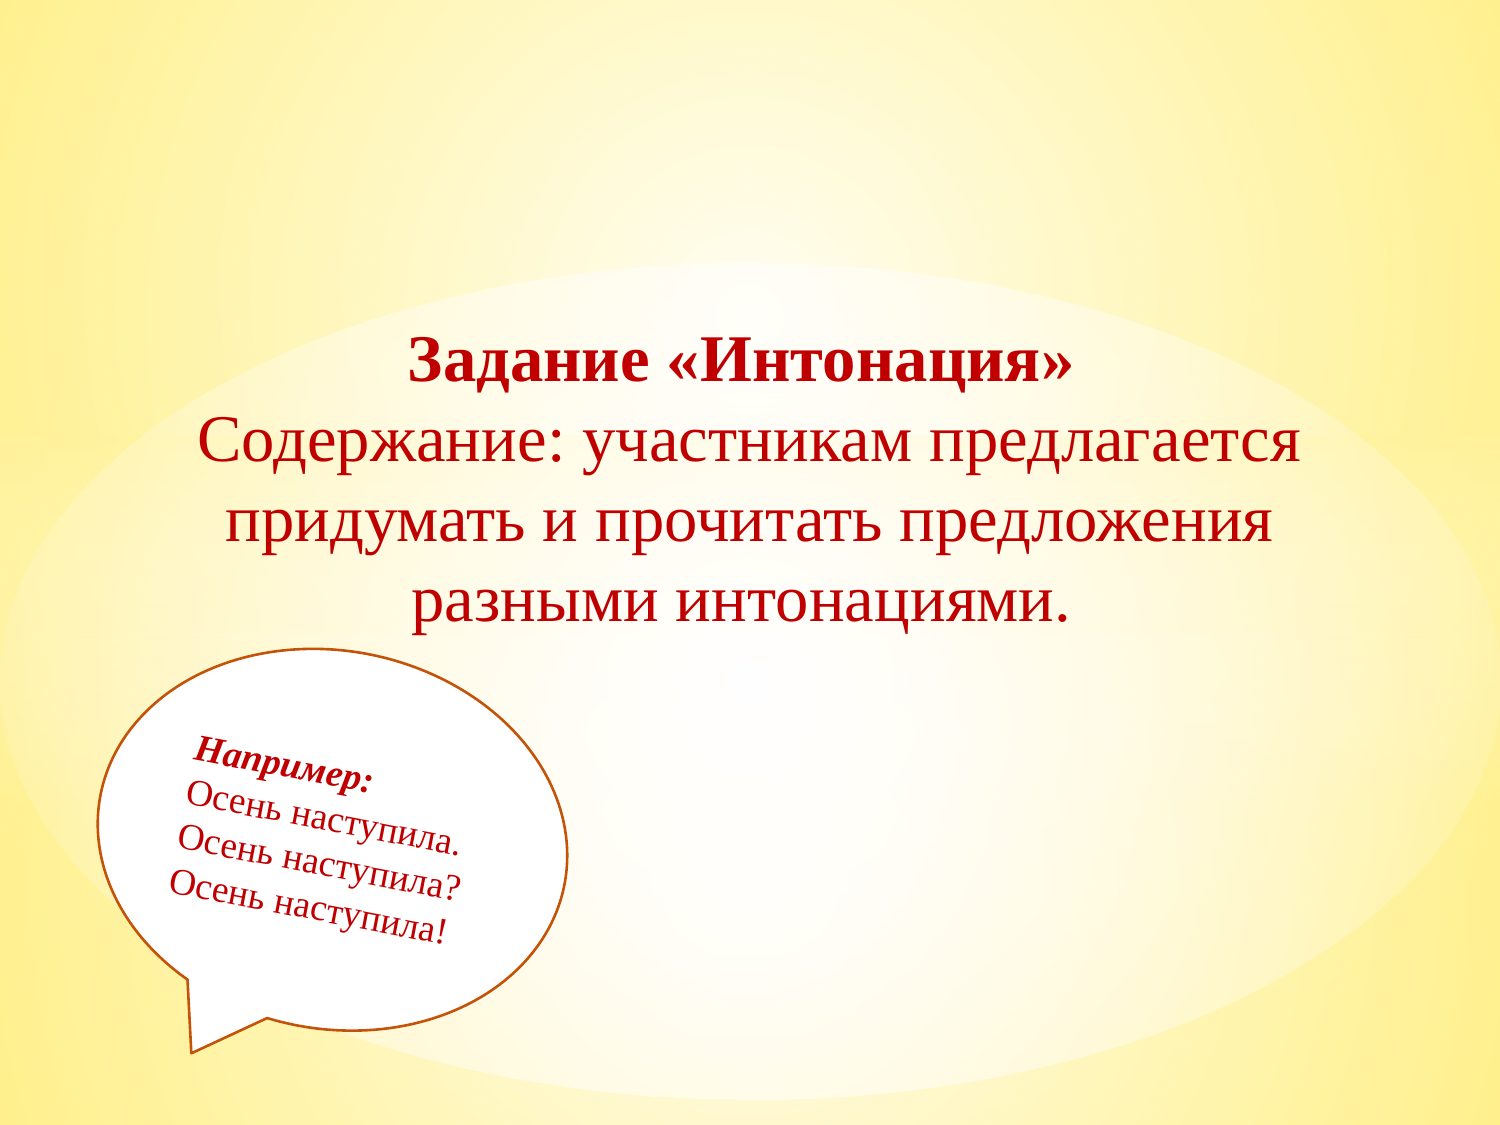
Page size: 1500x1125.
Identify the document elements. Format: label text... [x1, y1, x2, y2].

text_box Задание «Интонация» Содержание: участникам предлагается придумать и прочитать предложения разными интонациями. [82, 227, 1418, 723]
text_box Например: Осень наступила. Осень наступила? Осень наступила! [96, 647, 569, 1055]
